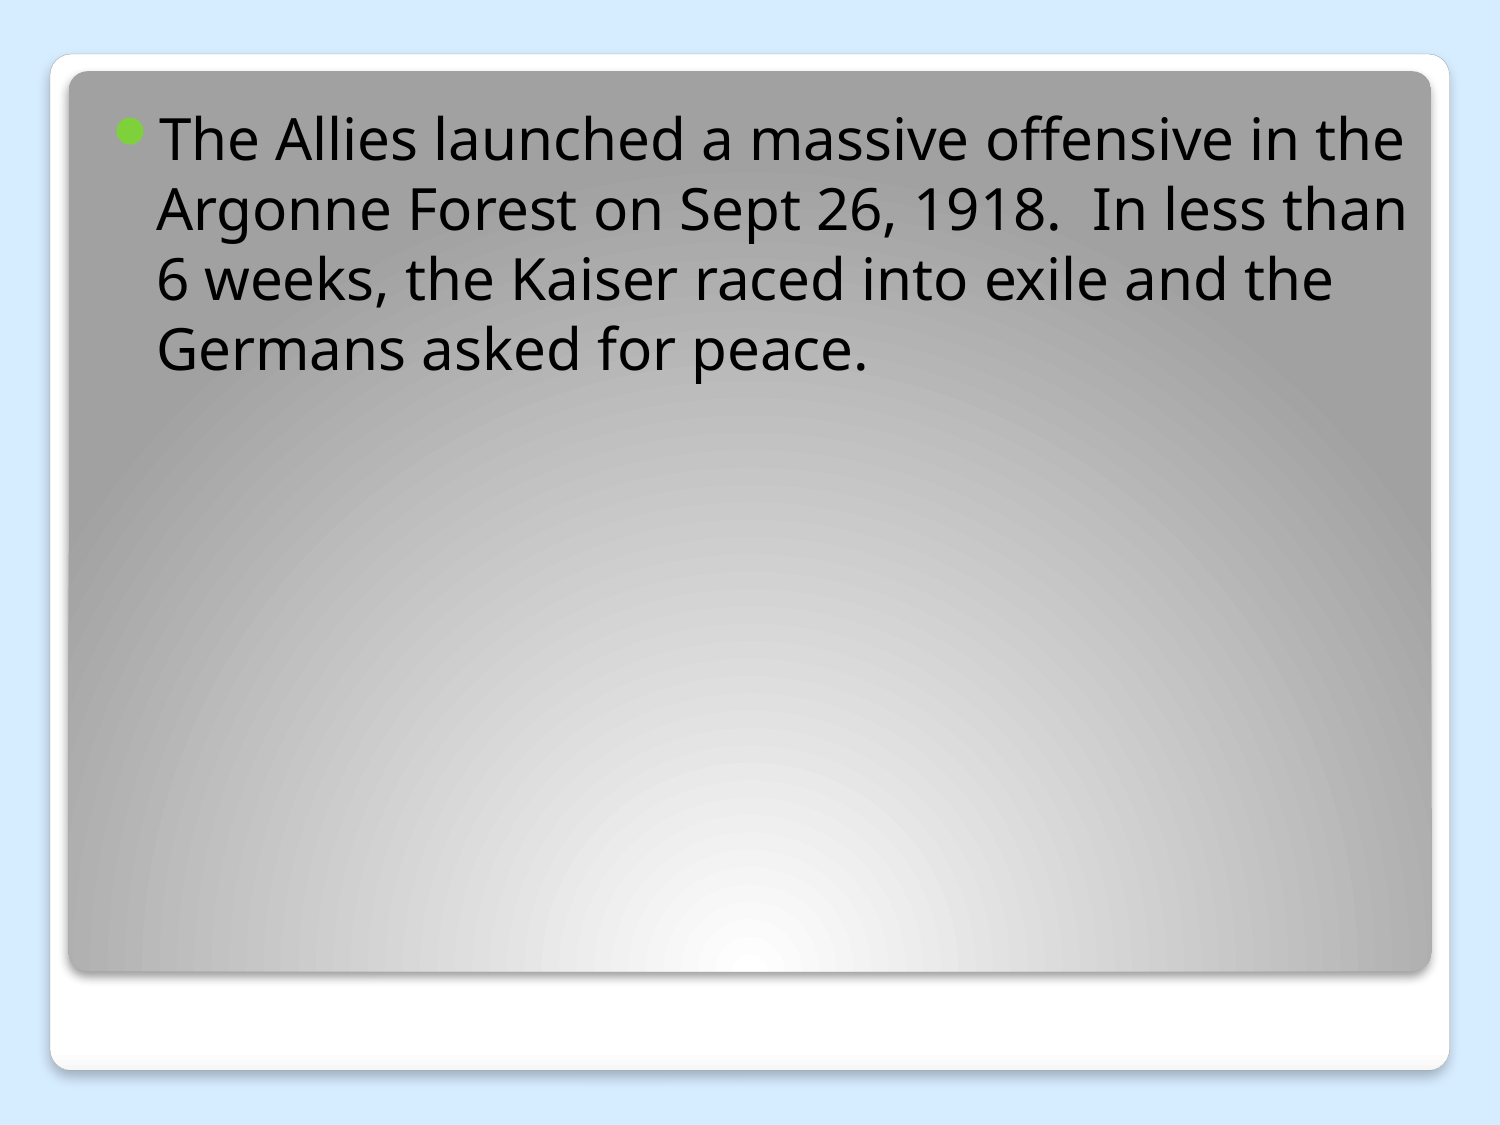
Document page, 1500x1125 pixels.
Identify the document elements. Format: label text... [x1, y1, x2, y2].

list The Allies launched a massive offensive in the Argonne Forest on Sept 26, 1918. In less than 6 weeks, the Kaiser raced into exile and the Germans asked for peace. [82, 86, 1425, 774]
